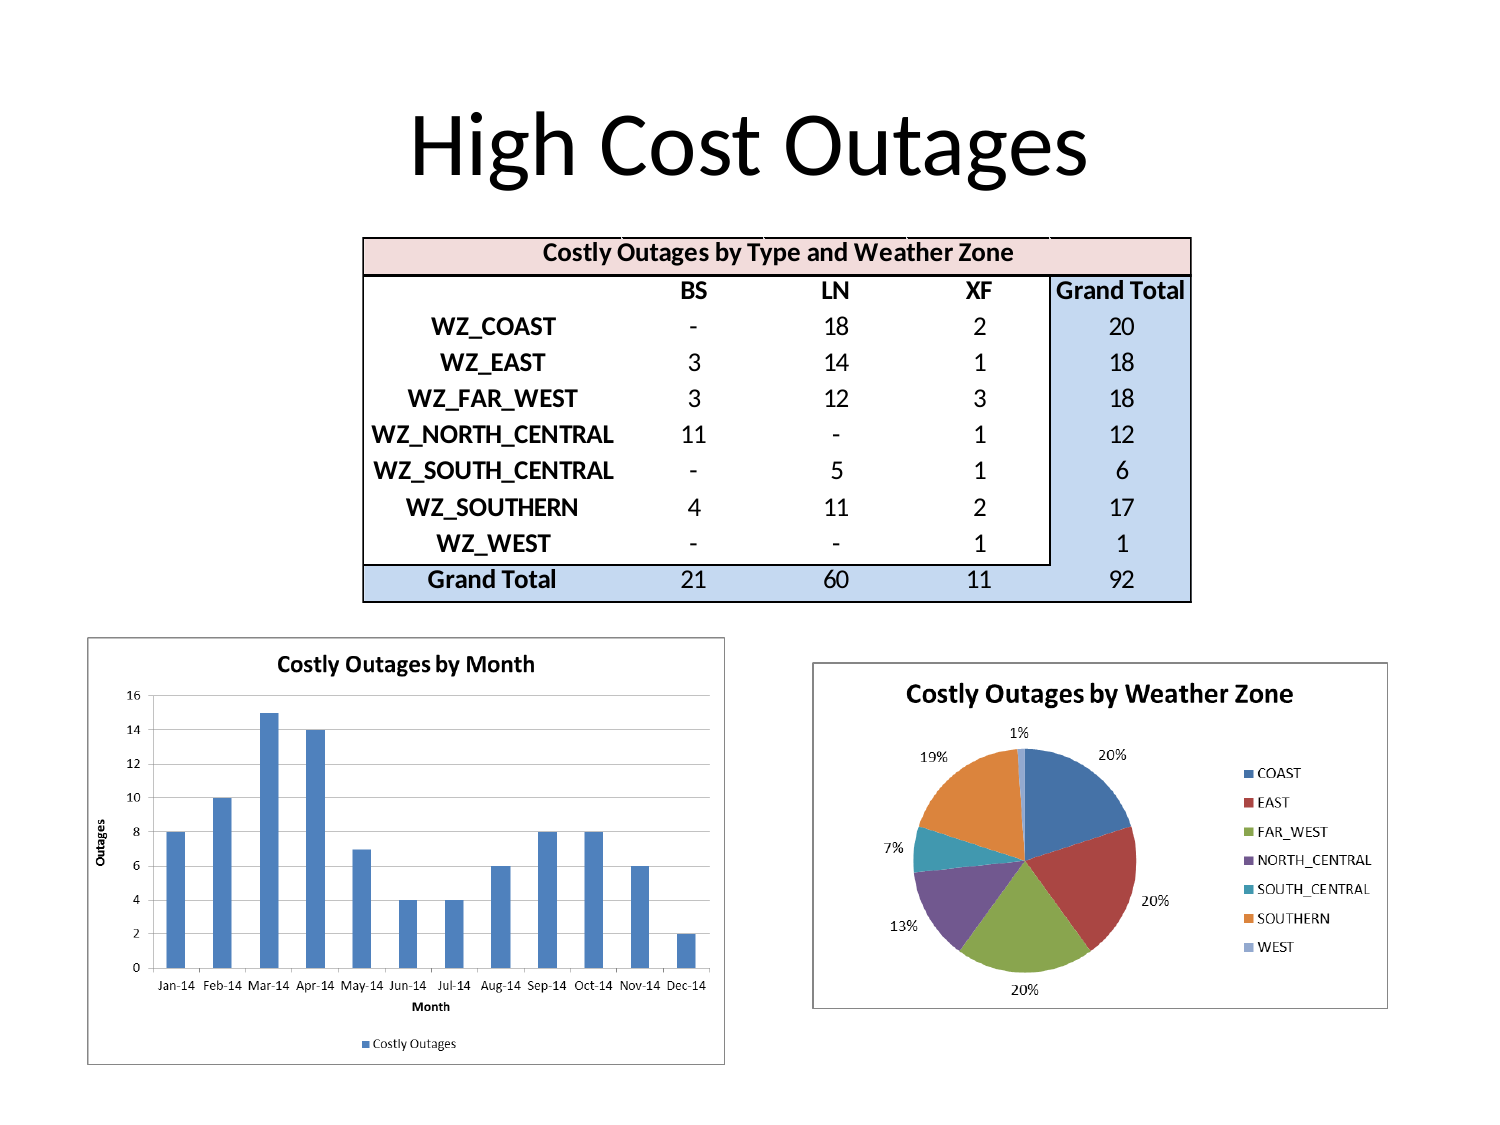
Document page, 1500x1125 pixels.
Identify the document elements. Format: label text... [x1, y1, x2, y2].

picture [812, 662, 1388, 1009]
title High Cost Outages [75, 45, 1425, 233]
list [87, 637, 726, 1065]
picture [362, 237, 1194, 605]
